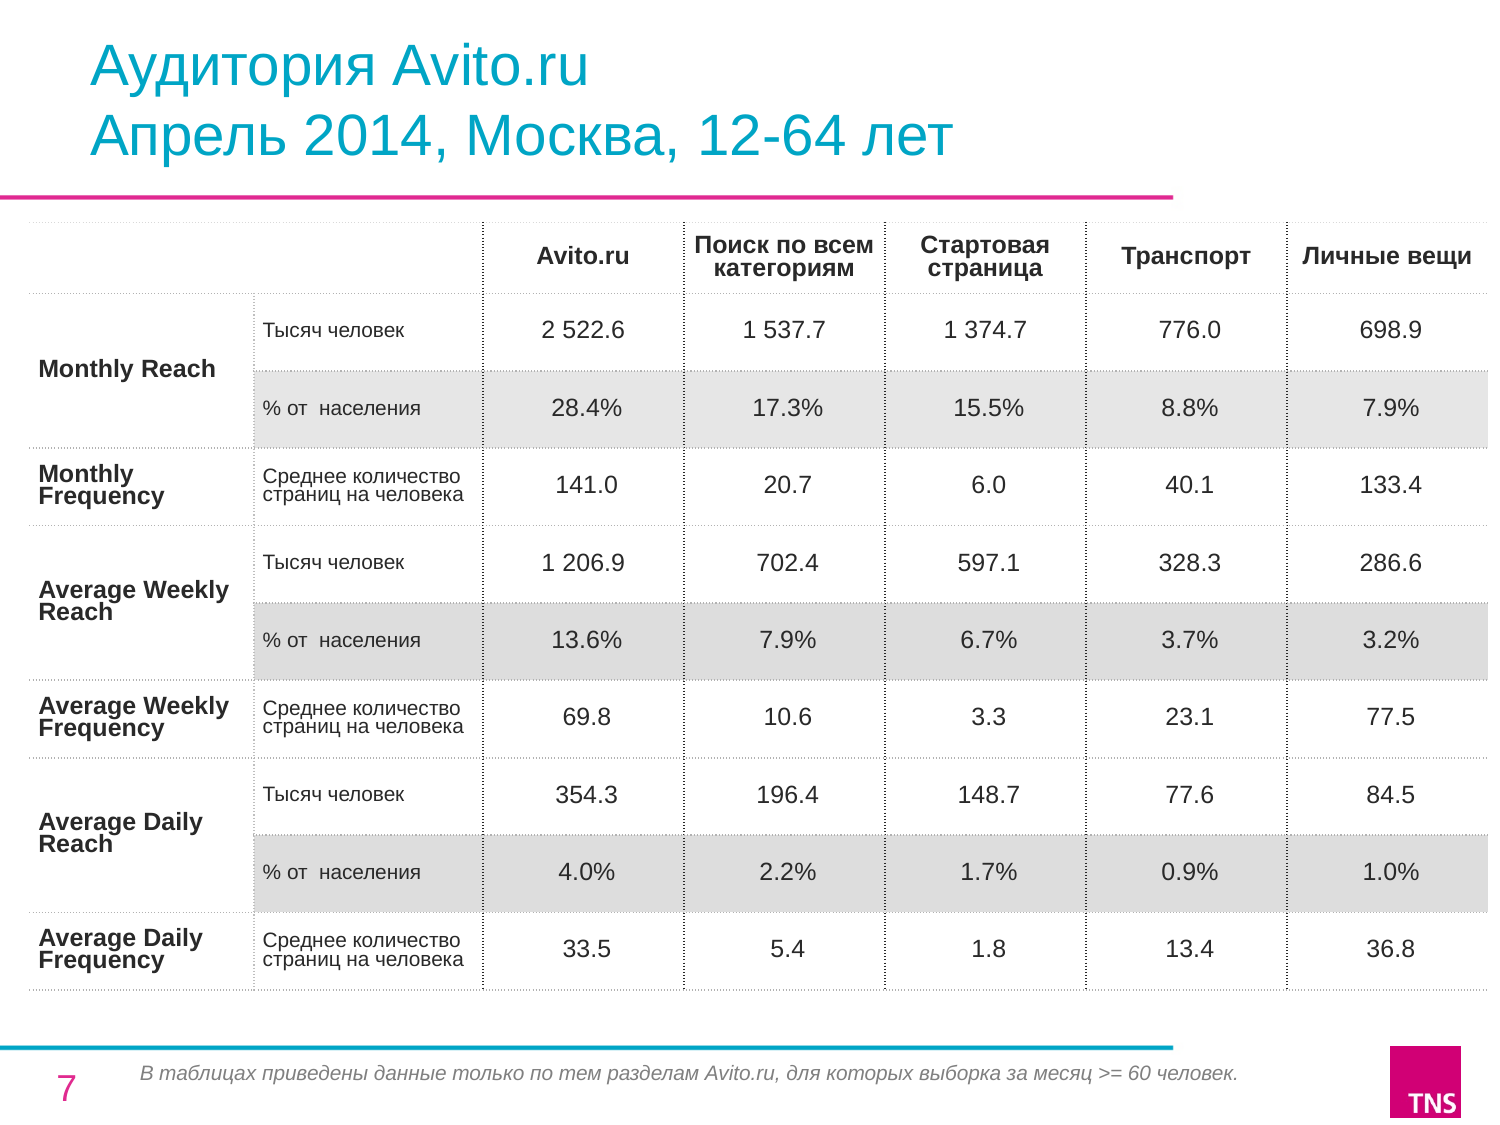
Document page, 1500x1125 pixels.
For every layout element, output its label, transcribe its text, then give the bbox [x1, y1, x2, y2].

table_cell 702.4 [684, 526, 885, 603]
table_cell Average Daily Reach [29, 758, 254, 912]
table_cell % от населения [254, 371, 483, 448]
picture [0, 0, 1500, 1125]
table_cell 776.0 [1086, 294, 1287, 371]
table_cell 148.7 [885, 758, 1086, 835]
table_header Стартовая страница [885, 223, 1086, 294]
table_cell 3.7% [1086, 603, 1287, 680]
table_cell 69.8 [483, 680, 684, 758]
table_cell Среднее количество страниц на человека [254, 680, 483, 758]
table_cell 36.8 [1287, 912, 1488, 990]
table_cell Тысяч человек [254, 294, 483, 371]
table_cell Average Weekly Frequency [29, 680, 254, 758]
table_cell 77.6 [1086, 758, 1287, 835]
title Аудитория Avito.ru Апрель 2014, Москва, 12-64 лет [74, 8, 1476, 187]
table_header Поиск по всем категориям [684, 223, 885, 294]
table_cell 1.0% [1287, 835, 1488, 912]
table_cell 23.1 [1086, 680, 1287, 758]
table_cell Monthly Reach [29, 294, 254, 448]
table_cell 1.8 [885, 912, 1086, 990]
table_cell 3.3 [885, 680, 1086, 758]
table_cell 20.7 [684, 448, 885, 526]
table_cell 133.4 [1287, 448, 1488, 526]
table_cell 40.1 [1086, 448, 1287, 526]
table_cell 33.5 [483, 912, 684, 990]
table_cell 141.0 [483, 448, 684, 526]
table_cell 196.4 [684, 758, 885, 835]
table_cell 17.3% [684, 371, 885, 448]
table_cell 597.1 [885, 526, 1086, 603]
table_cell 84.5 [1287, 758, 1488, 835]
table_cell % от населения [254, 603, 483, 680]
table_header Личные вещи [1287, 223, 1488, 294]
table_cell 328.3 [1086, 526, 1287, 603]
table_cell 3.2% [1287, 603, 1488, 680]
slide_number 7 [40, 1055, 392, 1125]
table_cell Среднее количество страниц на человека [254, 912, 483, 990]
table_cell Среднее количество страниц на человека [254, 448, 483, 526]
table_cell 6.0 [885, 448, 1086, 526]
table_cell 1 537.7 [684, 294, 885, 371]
table_cell 8.8% [1086, 371, 1287, 448]
table_header Транспорт [1086, 223, 1287, 294]
table_cell % от населения [254, 835, 483, 912]
table_cell 77.5 [1287, 680, 1488, 758]
table_cell 2 522.6 [483, 294, 684, 371]
table_cell Average Weekly Reach [29, 526, 254, 680]
table_header Avito.ru [483, 223, 684, 294]
table_cell 1 374.7 [885, 294, 1086, 371]
table_cell 286.6 [1287, 526, 1488, 603]
table_cell Monthly Frequency [29, 448, 254, 526]
table_cell 0.9% [1086, 835, 1287, 912]
table_cell 2.2% [684, 835, 885, 912]
table_cell Тысяч человек [254, 526, 483, 603]
table_cell 13.4 [1086, 912, 1287, 990]
table_header [29, 223, 483, 294]
table_cell 1.7% [885, 835, 1086, 912]
table_cell 5.4 [684, 912, 885, 990]
table_cell 15.5% [885, 371, 1086, 448]
table_cell 354.3 [483, 758, 684, 835]
text_box В таблицах приведены данные только по тем разделам Avito.ru, для которых выборка за месяц >= 60 человек. [124, 1052, 1463, 1092]
table_cell Average Daily Frequency [29, 912, 254, 990]
table_cell 28.4% [483, 371, 684, 448]
table_cell Тысяч человек [254, 758, 483, 835]
table_cell 6.7% [885, 603, 1086, 680]
table_cell 698.9 [1287, 294, 1488, 371]
table_cell 1 206.9 [483, 526, 684, 603]
table_cell 7.9% [1287, 371, 1488, 448]
table_cell 7.9% [684, 603, 885, 680]
table_cell 10.6 [684, 680, 885, 758]
table_cell 13.6% [483, 603, 684, 680]
table_cell 4.0% [483, 835, 684, 912]
